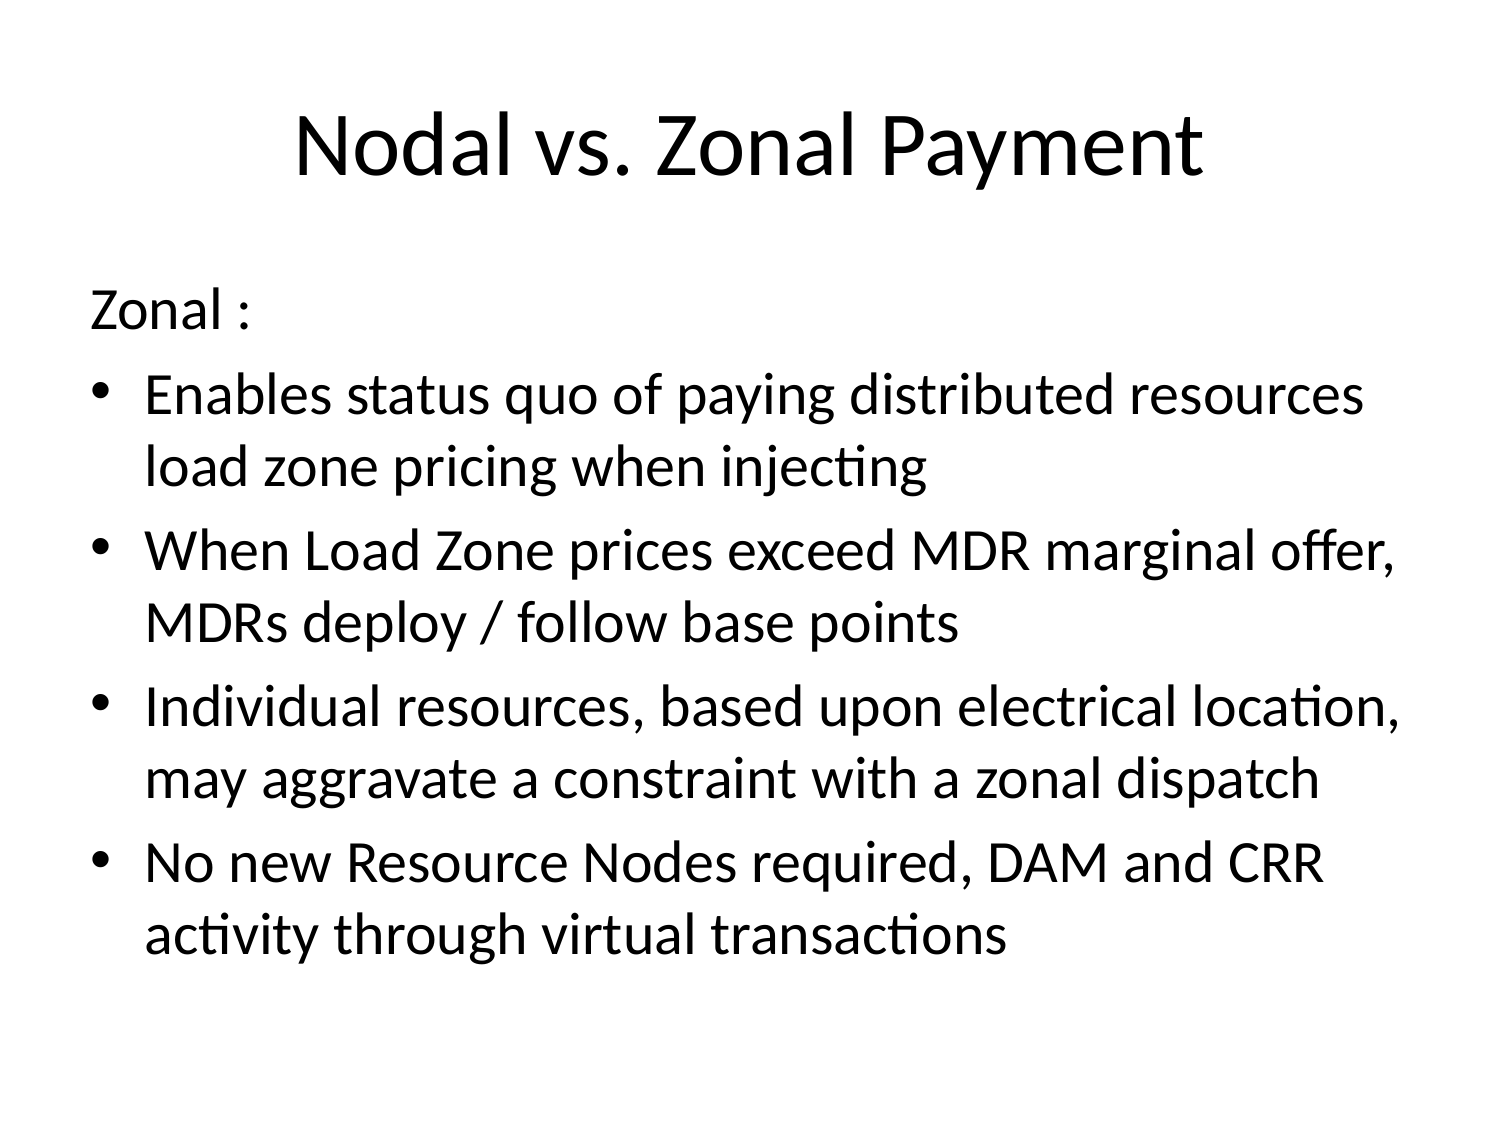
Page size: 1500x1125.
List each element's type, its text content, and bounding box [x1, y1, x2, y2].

title Nodal vs. Zonal Payment [75, 45, 1425, 233]
list Zonal : Enables status quo of paying distributed resources load zone pricing when injecting When Load Zone prices exceed MDR marginal offer, MDRs deploy / follow base points Individual resources, based upon electrical location, may aggravate a constraint with a zonal dispatch No new Resource Nodes required, DAM and CRR activity through virtual transactions [75, 262, 1425, 1005]
